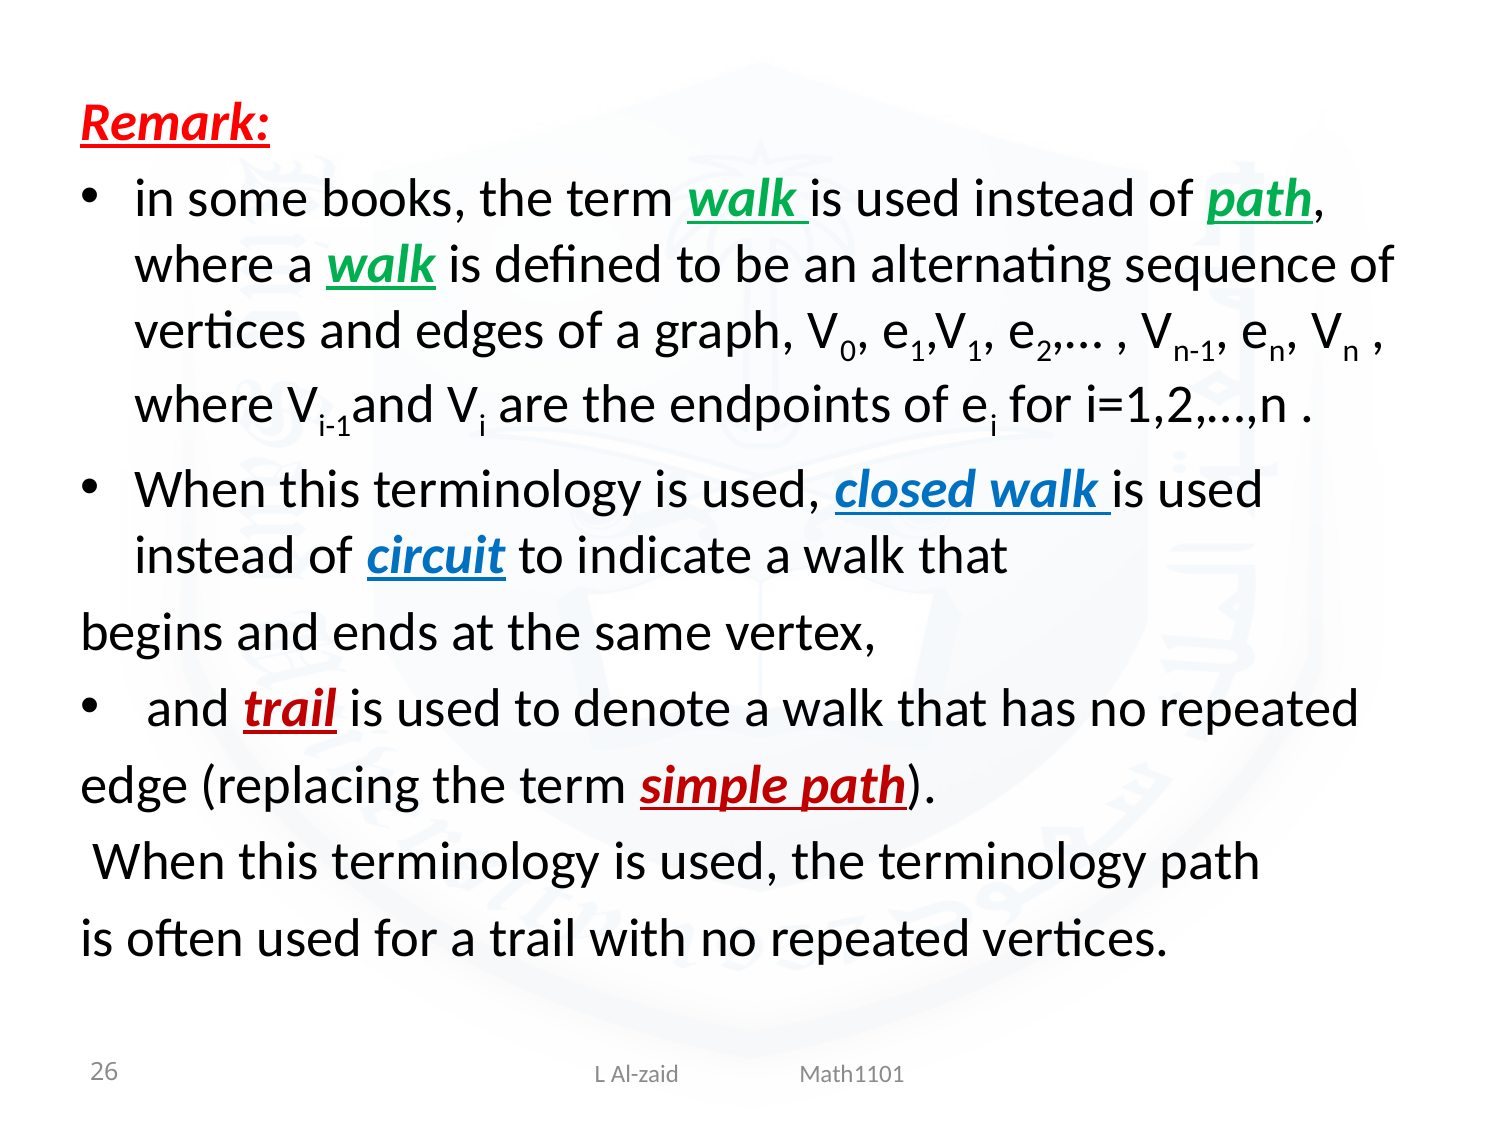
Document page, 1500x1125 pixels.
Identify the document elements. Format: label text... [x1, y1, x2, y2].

footer L Al-zaid Math1101 [512, 1042, 988, 1103]
list Remark: in some books, the term walk is used instead of path, where a walk is defined to be an alternating sequence of vertices and edges of a graph, V0, e1,V1, e2,… , Vn-1, en, Vn , where Vi-1and Vi are the endpoints of ei for i=1,2,…,n . When this terminology is used, closed walk is used instead of circuit to indicate a walk that begins and ends at the same vertex, and trail is used to denote a walk that has no repeated edge (replacing the term simple path). When this terminology is used, the terminology path is often used for a trail with no repeated vertices. [64, 78, 1415, 1047]
slide_number 26 [75, 1042, 425, 1103]
